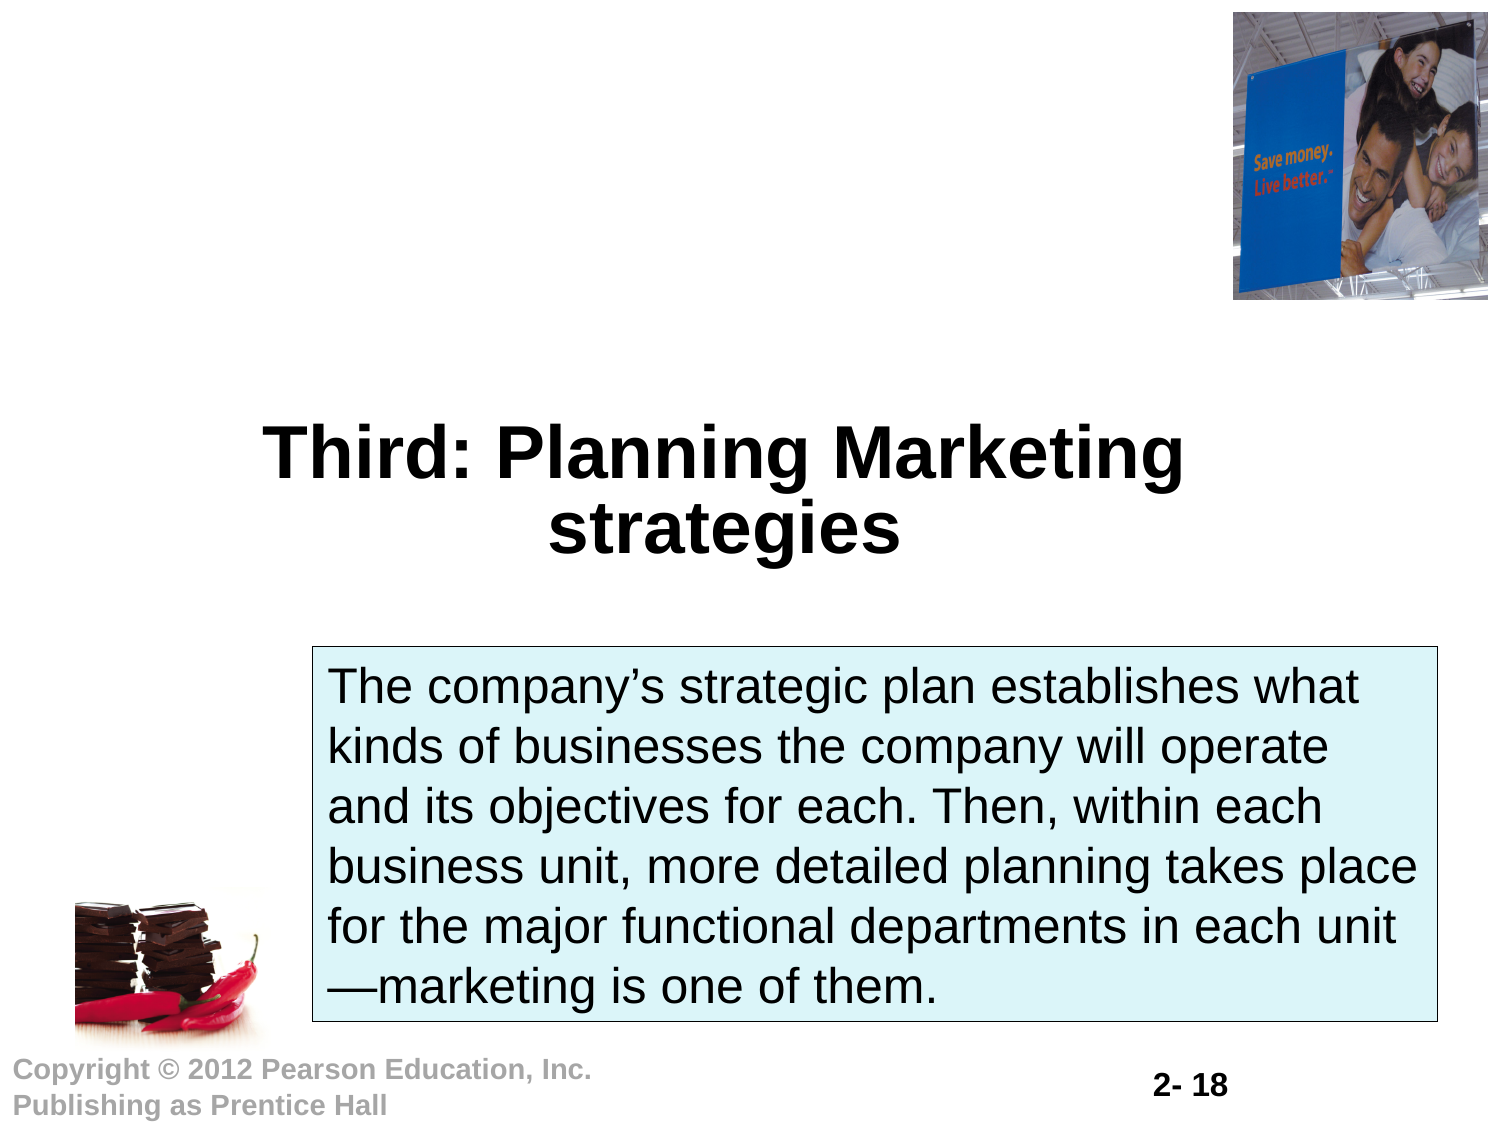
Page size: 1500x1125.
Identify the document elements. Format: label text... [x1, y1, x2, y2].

picture [1232, 12, 1488, 301]
text_box The company’s strategic plan establishes what kinds of businesses the company will operate and its objectives for each. Then, within each business unit, more detailed planning takes place for the major functional departments in each unit—marketing is one of them. [312, 646, 1438, 1022]
title Third: Planning Marketing strategies [87, 399, 1363, 588]
picture [75, 887, 275, 1054]
